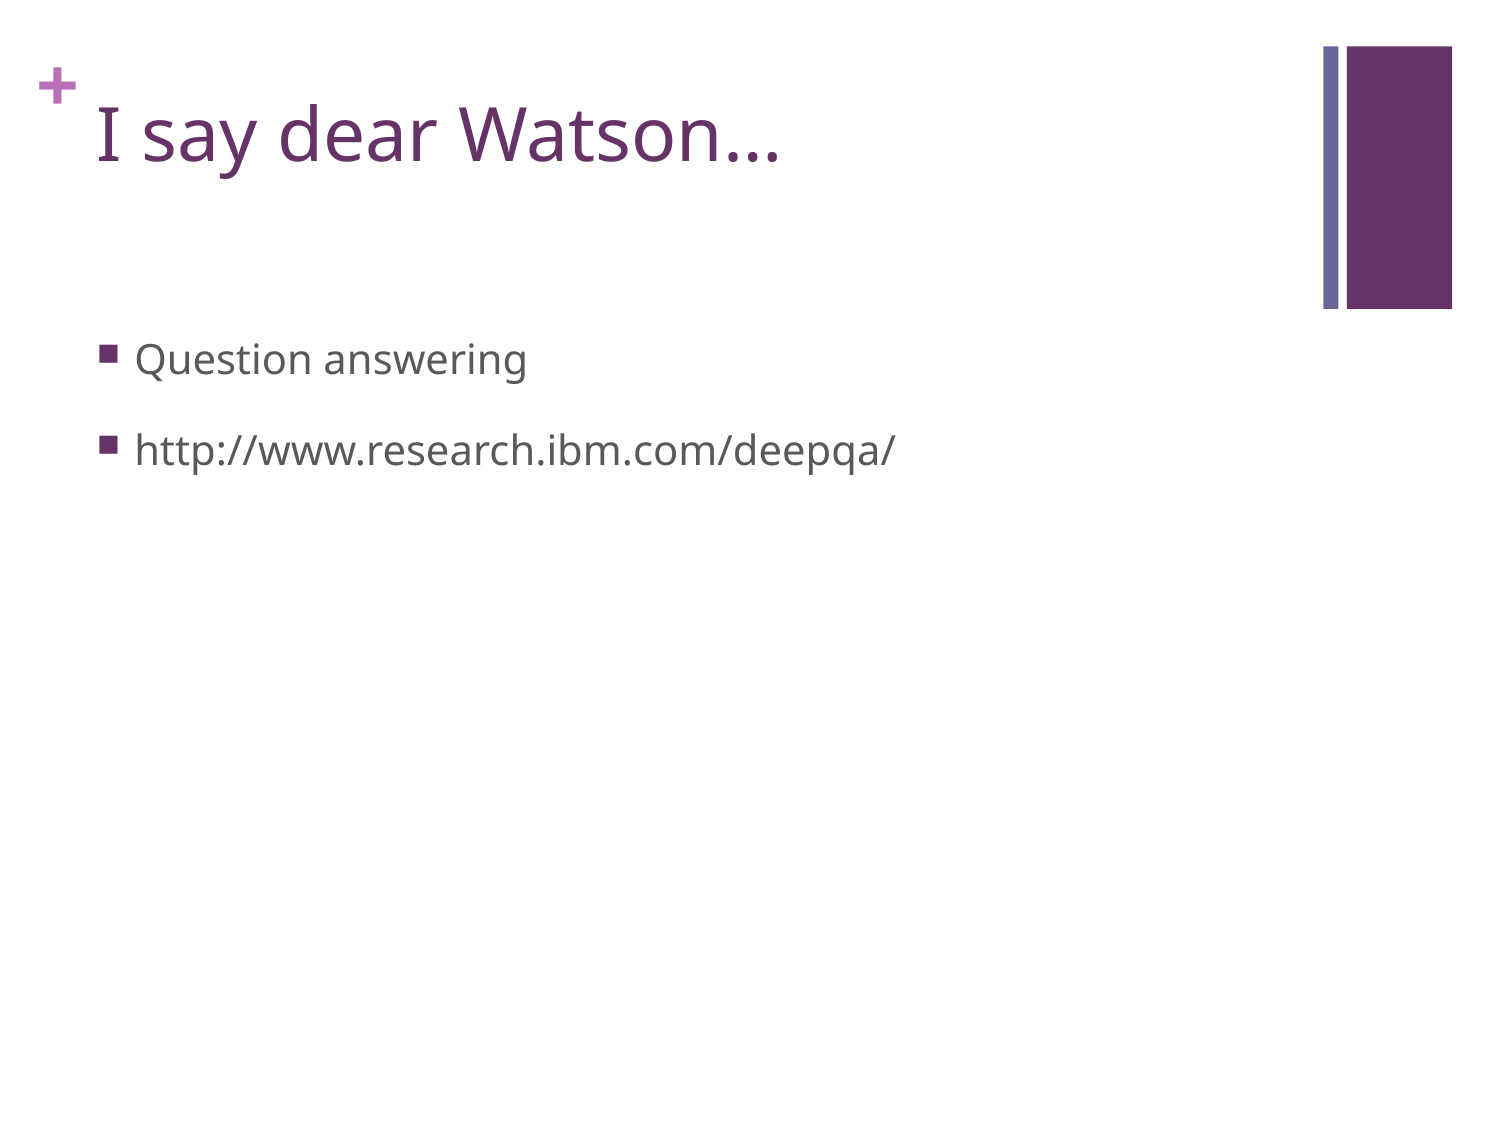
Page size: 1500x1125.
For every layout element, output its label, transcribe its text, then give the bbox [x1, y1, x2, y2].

list Question answering http://www.research.ibm.com/deepqa/ [81, 324, 1322, 1005]
title I say dear Watson… [81, 79, 1322, 263]
